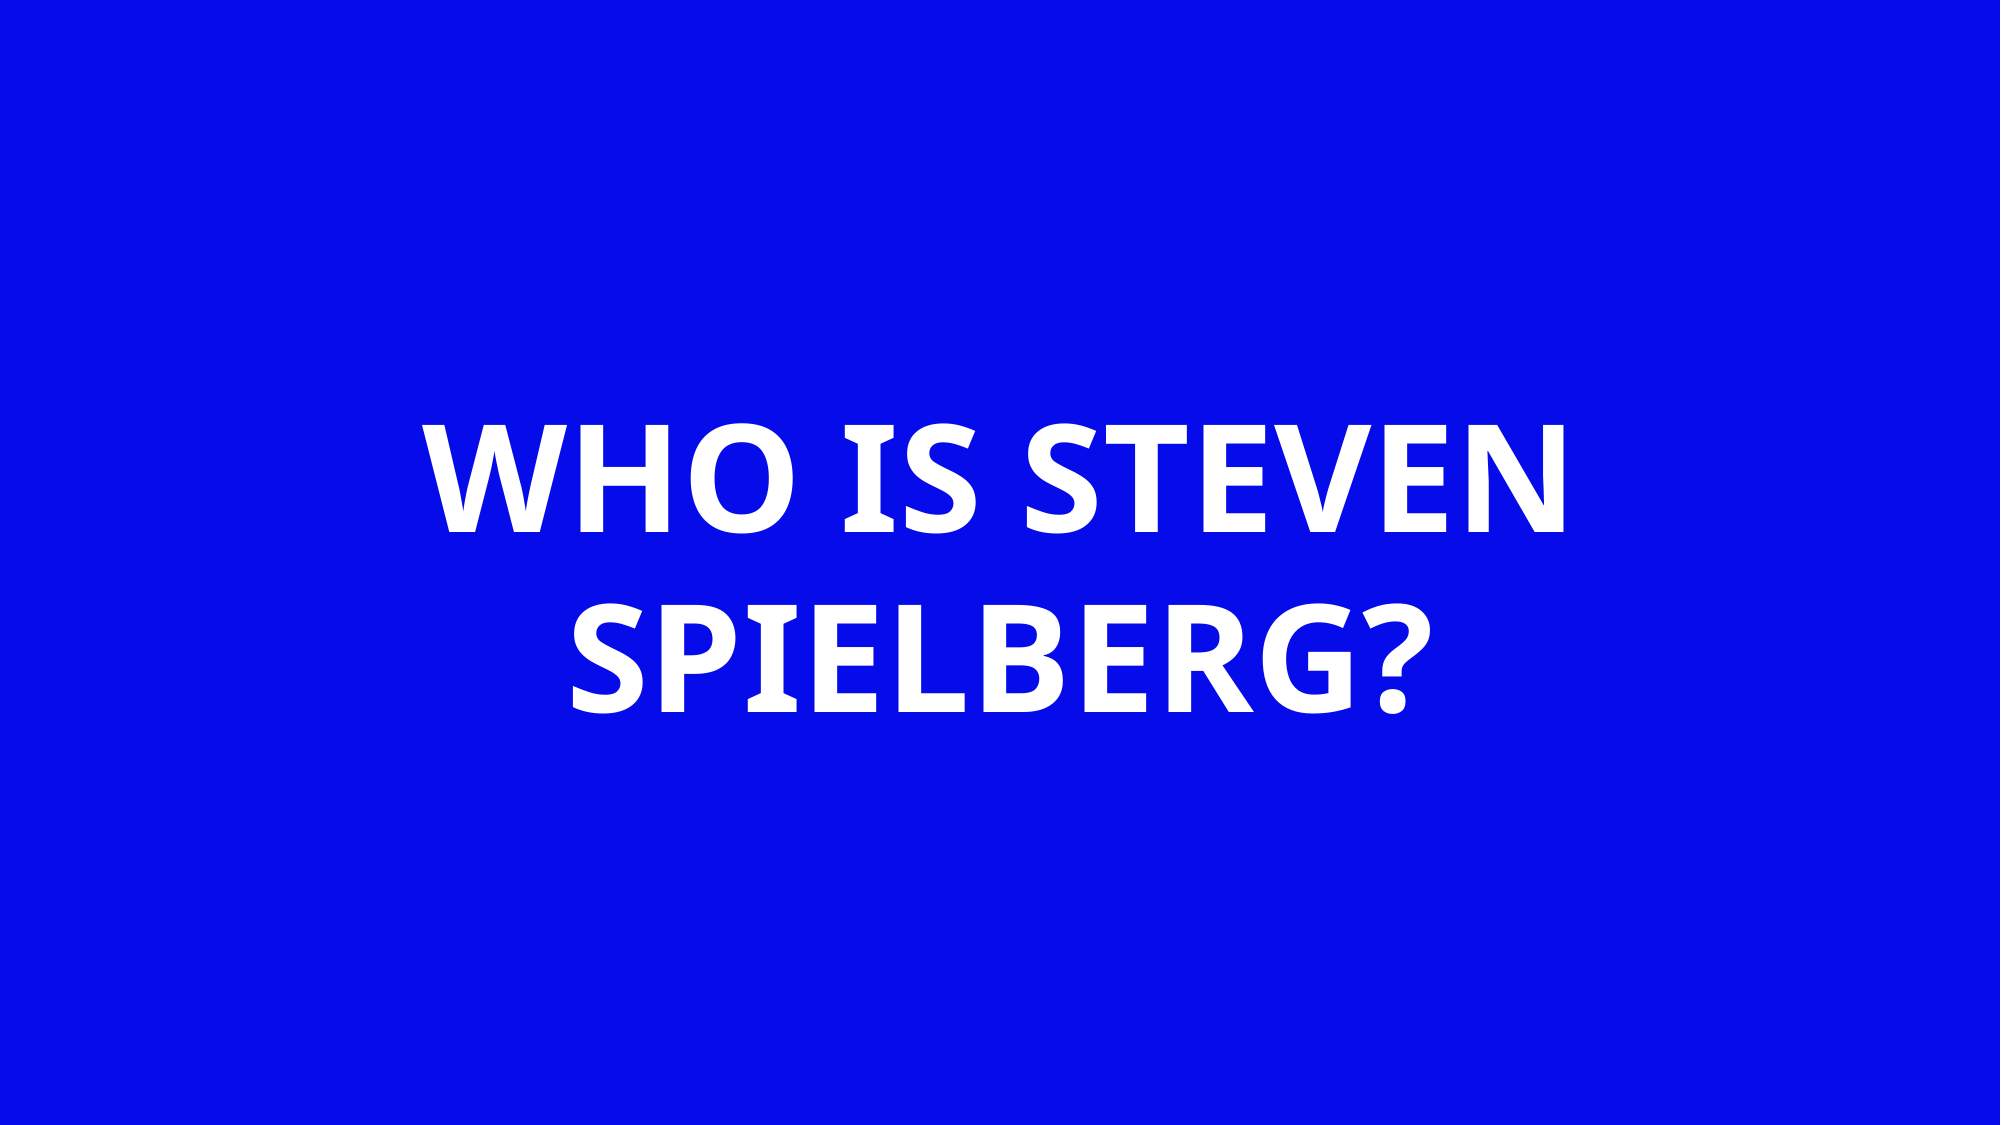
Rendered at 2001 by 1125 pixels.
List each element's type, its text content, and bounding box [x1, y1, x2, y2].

text_box WHO IS STEVEN SPIELBERG? [0, 0, 2000, 1125]
